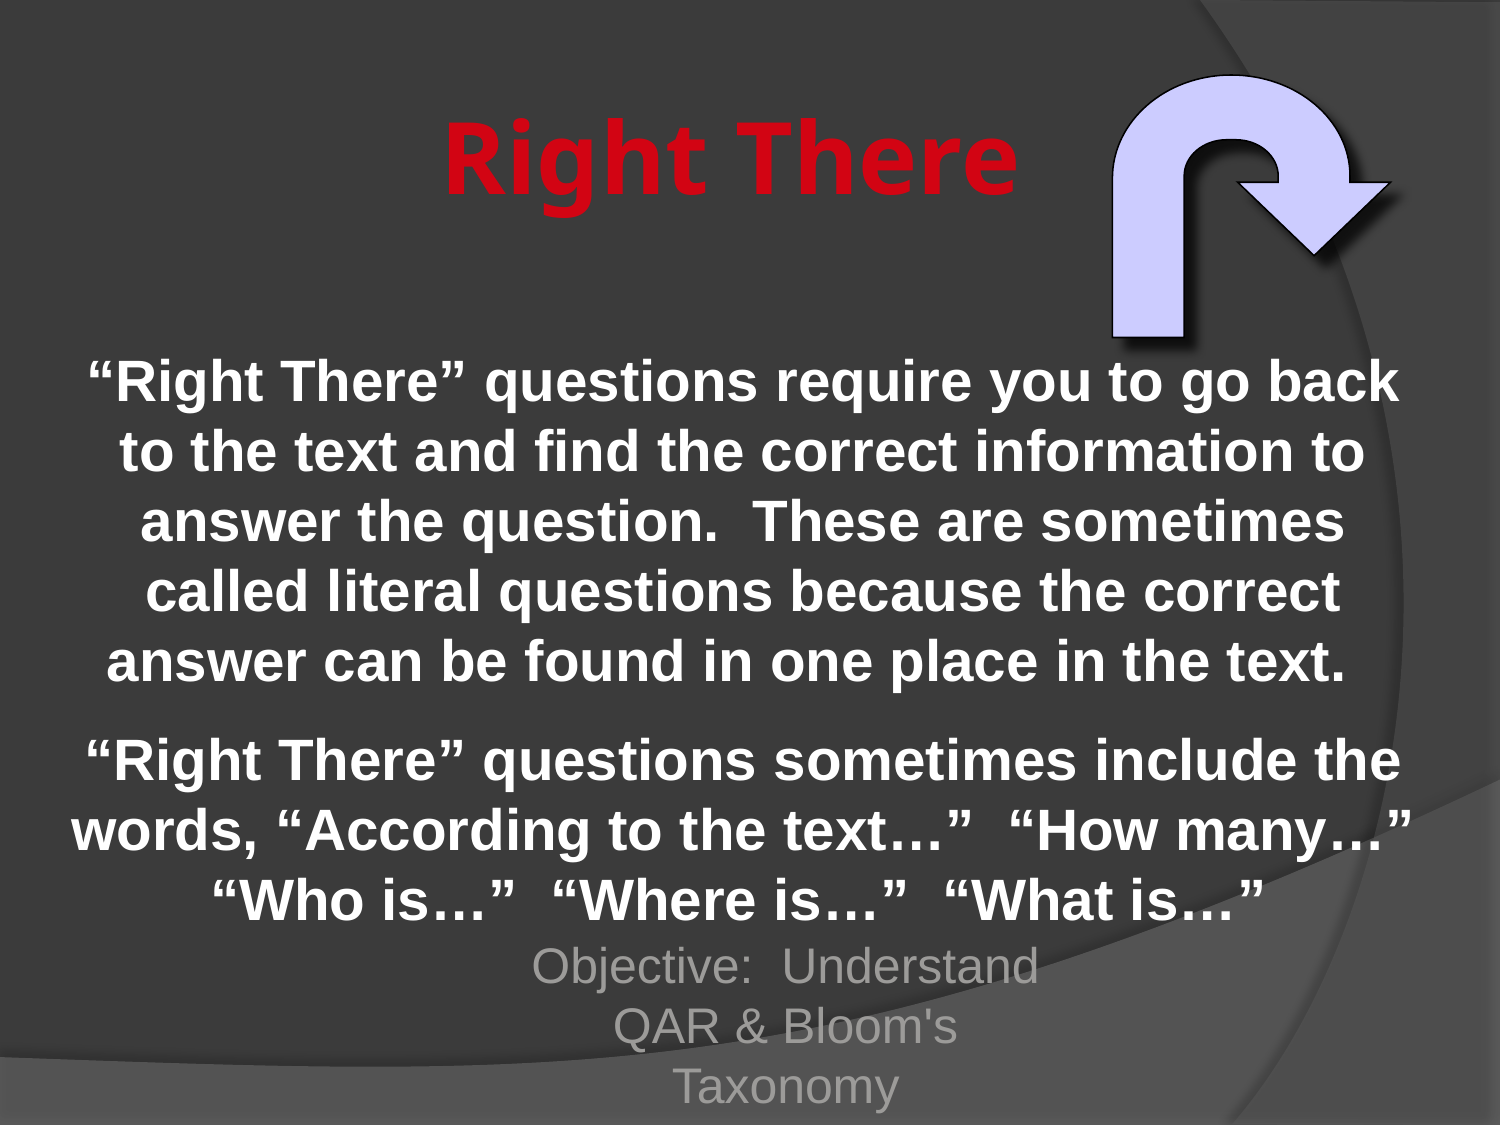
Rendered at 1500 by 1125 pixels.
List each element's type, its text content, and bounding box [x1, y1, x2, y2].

text_box [200, 187, 1288, 469]
text_box Right There “Right There” questions require you to go back to the text and find the correct information to answer the question. These are sometimes called literal questions because the correct answer can be found in one place in the text. “Right There” questions sometimes include the words, “According to the text…” “How many…” “Who is…” “Where is…” “What is…” [50, 87, 1438, 940]
footer Objective: Understand QAR & Bloom's Taxonomy [512, 968, 1059, 1114]
text_box [1112, 75, 1391, 338]
